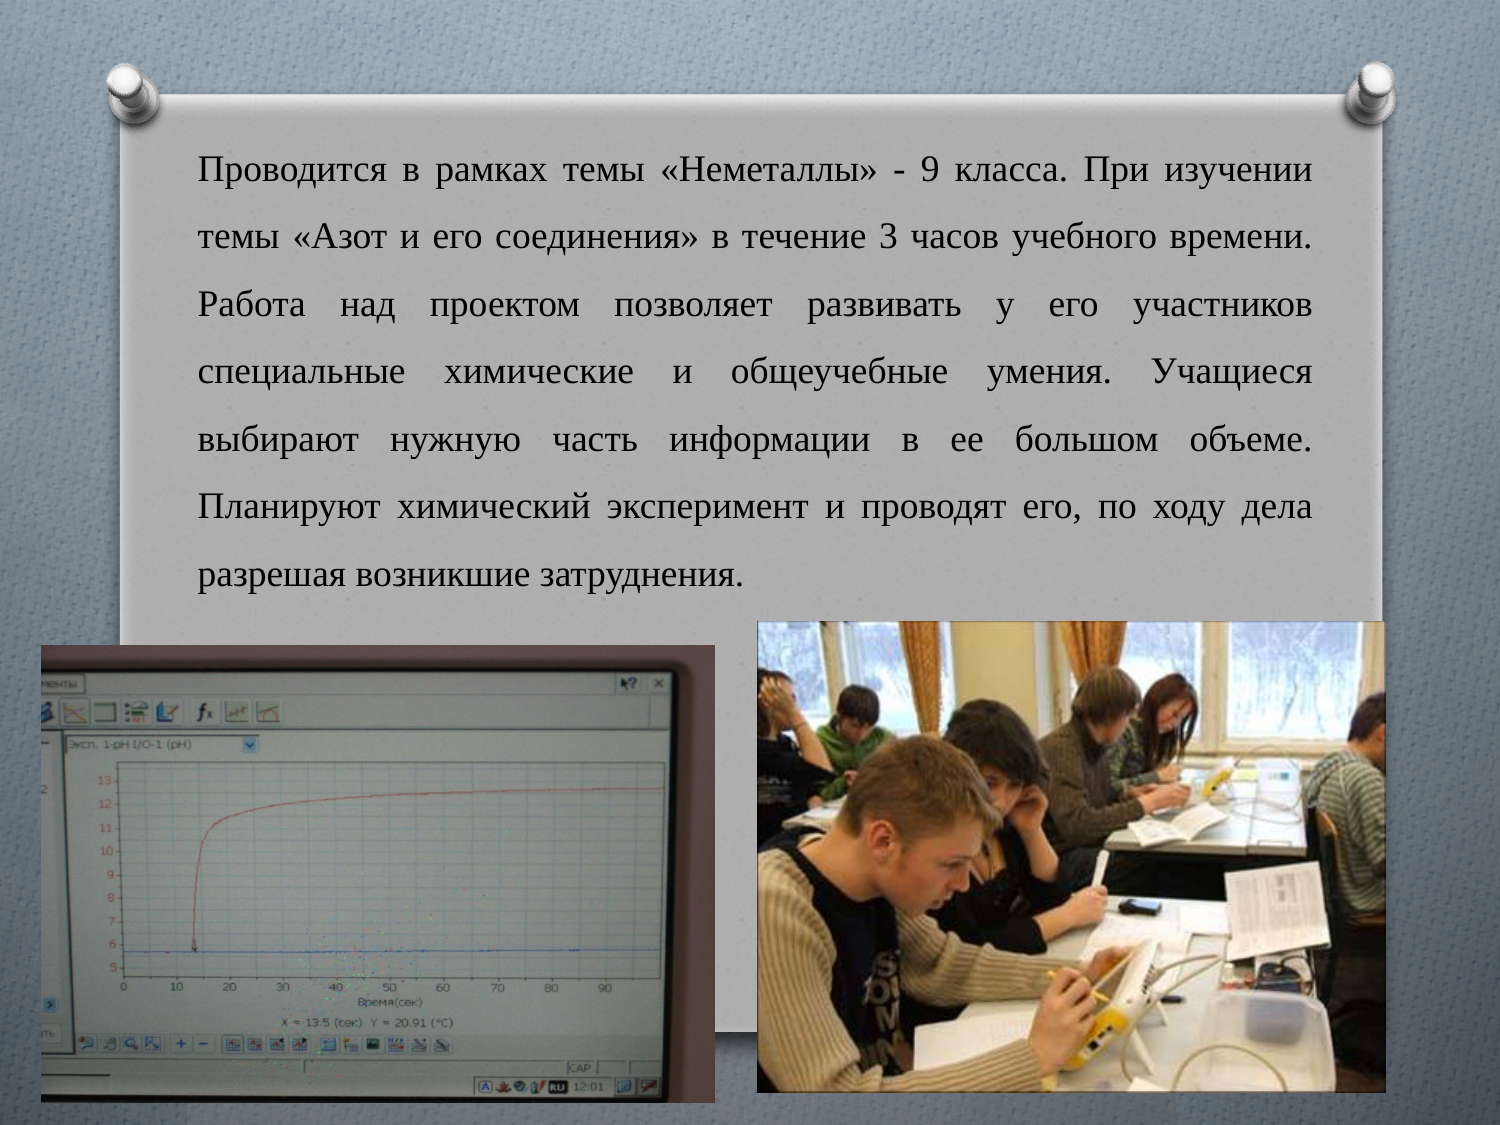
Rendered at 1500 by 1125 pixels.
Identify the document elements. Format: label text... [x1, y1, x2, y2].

picture [757, 620, 1386, 1094]
picture [41, 644, 715, 1103]
text_box Проводится в рамках темы «Неметаллы» - 9 класса. При изучении темы «Азот и его соединения» в течение 3 часов учебного времени. Работа над проектом позволяет развивать у его участников специальные химические и общеучебные умения. Учащиеся выбирают нужную часть информации в ее большом объеме. Планируют химический эксперимент и проводят его, по ходу дела разрешая возникшие затруднения. [182, 113, 1329, 601]
picture [75, 29, 198, 153]
picture [1317, 35, 1439, 156]
